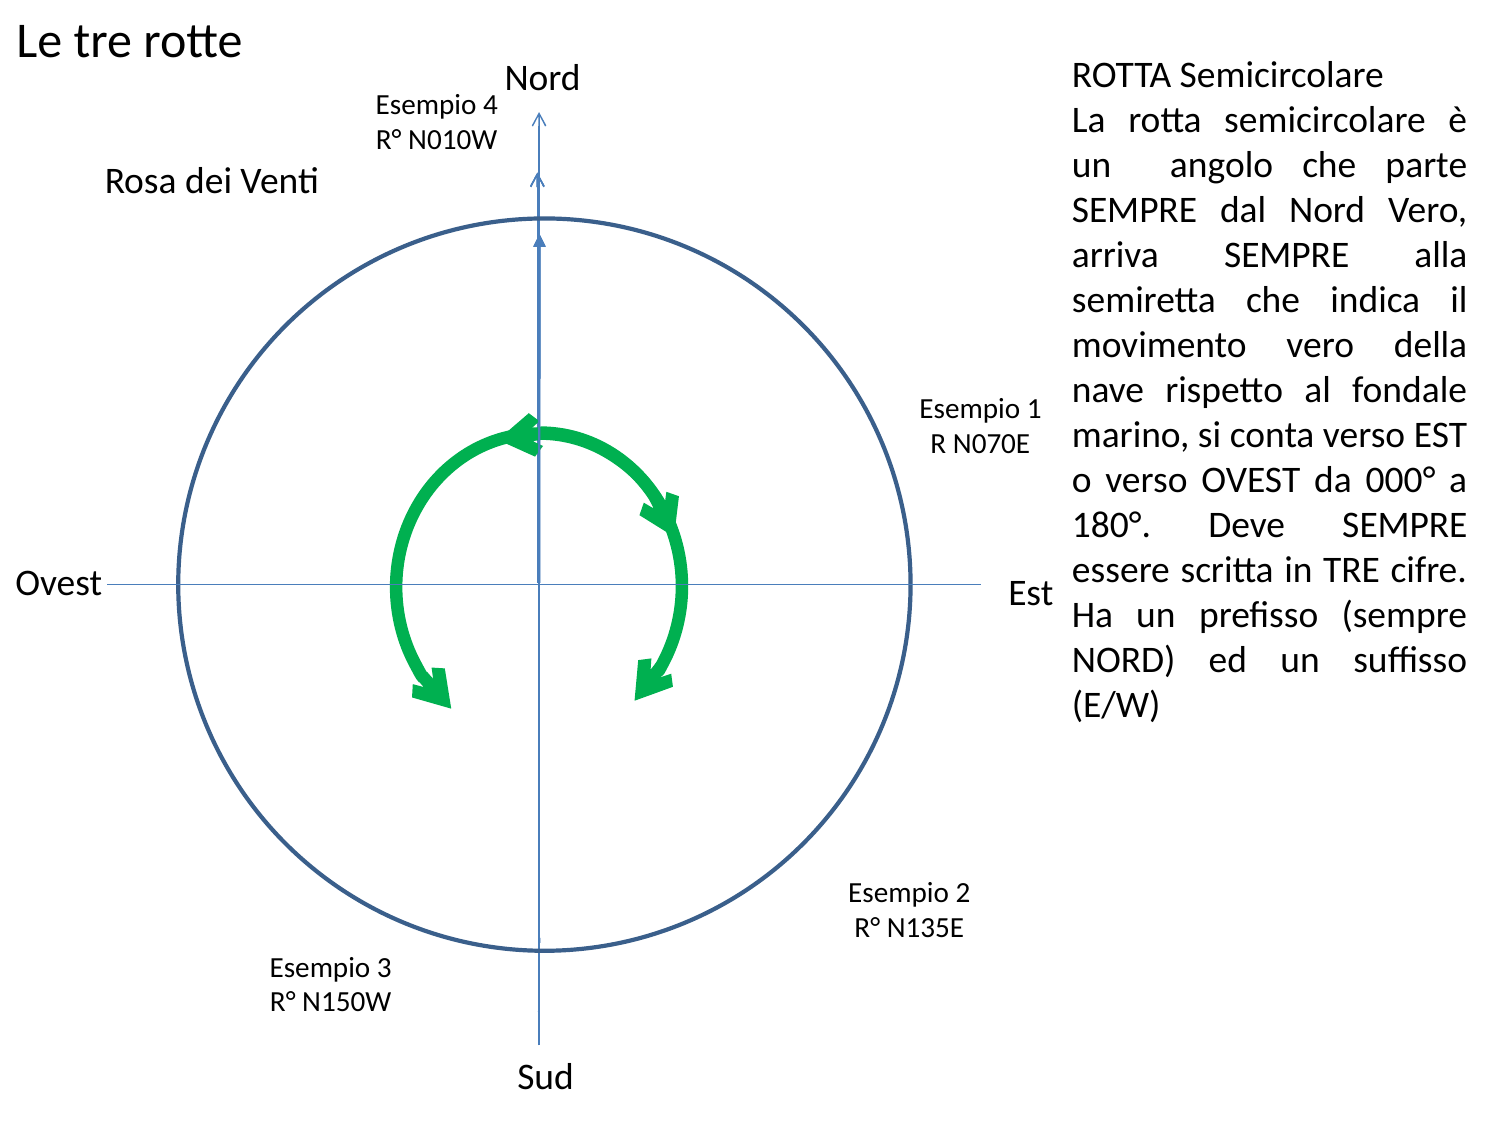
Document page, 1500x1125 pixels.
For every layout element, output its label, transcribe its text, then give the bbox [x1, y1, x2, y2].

text_box [176, 216, 531, 583]
text_box Esempio 3 R° N150W [254, 940, 407, 1026]
text_box Rosa dei Venti [90, 148, 335, 209]
text_box Est [993, 560, 1057, 621]
text_box Nord [489, 45, 596, 106]
text_box Esempio 1 R N070E [904, 382, 1057, 467]
text_box Esempio 4 R° N010W [360, 78, 513, 163]
text_box Ovest [0, 550, 118, 611]
text_box [176, 593, 531, 953]
text_box ROTTA Semicircolare La rotta semicircolare è un angolo che parte SEMPRE dal Nord Vero, arriva SEMPRE alla semiretta che indica il movimento vero della nave rispetto al fondale marino, si conta verso EST o verso OVEST da 000° a 180°. Deve SEMPRE essere scritta in TRE cifre. Ha un prefisso (sempre NORD) ed un suffisso (E/W) [1057, 42, 1483, 733]
text_box Sud [502, 1045, 589, 1105]
text_box Esempio 2 R° N135E [833, 866, 986, 952]
text_box [544, 216, 913, 583]
text_box Le tre rotte [1, 0, 258, 75]
text_box [544, 593, 913, 953]
